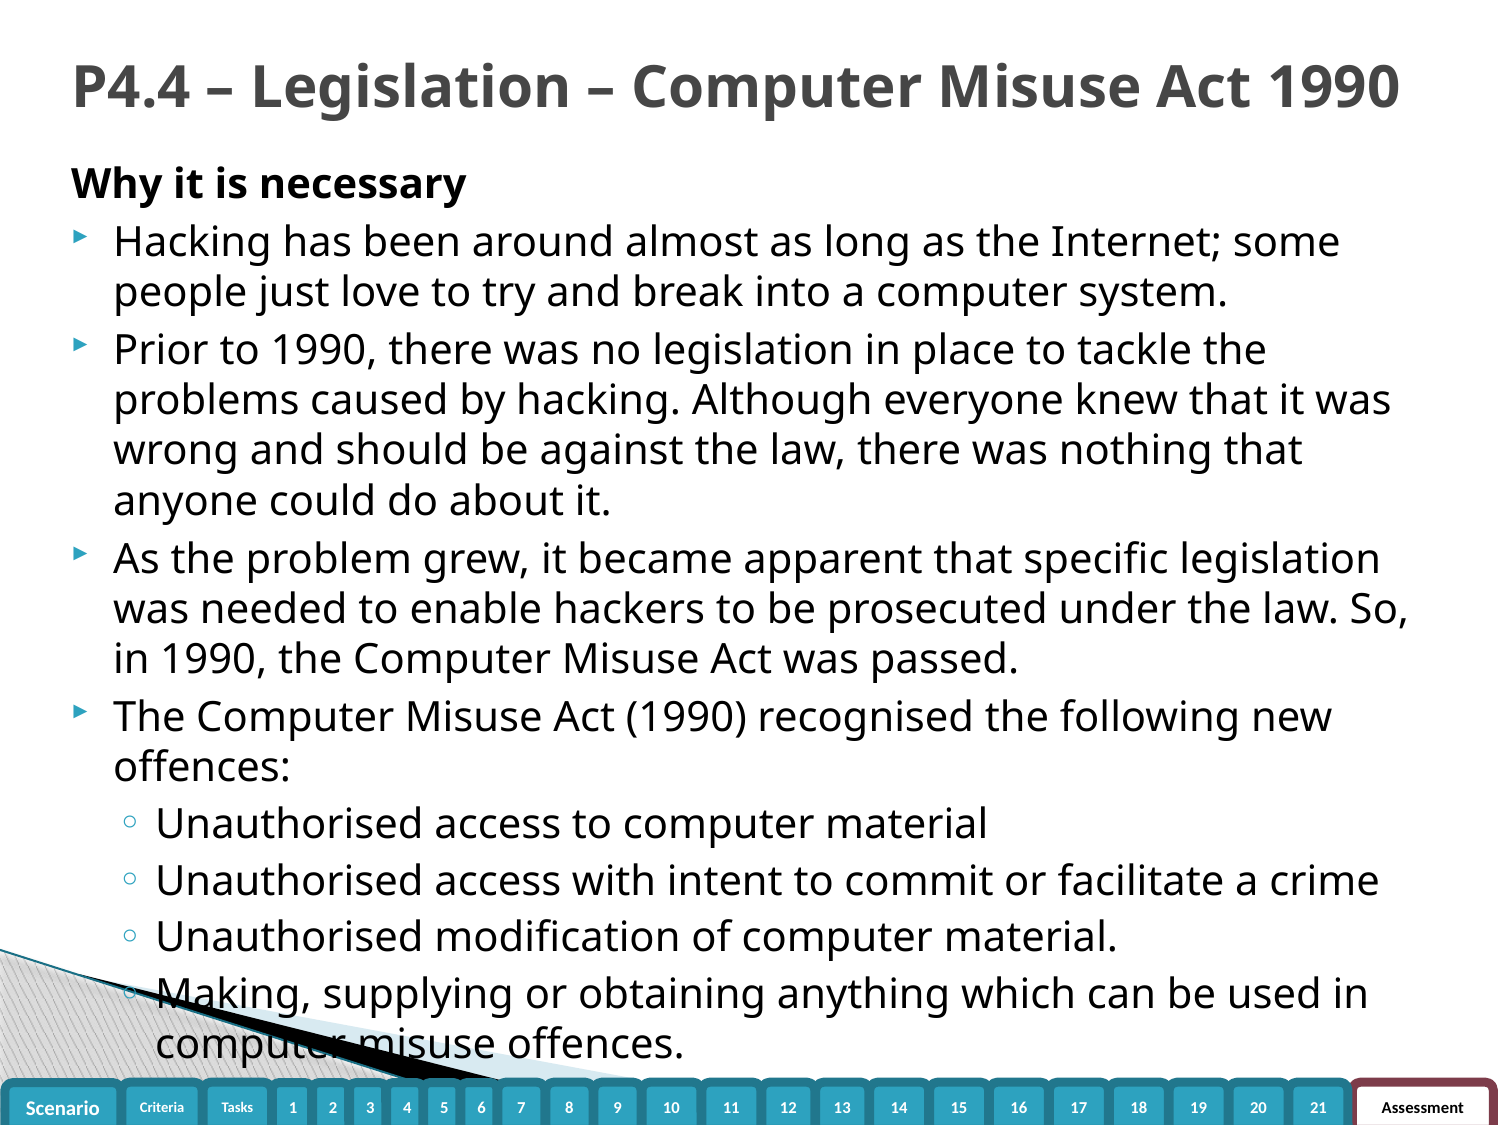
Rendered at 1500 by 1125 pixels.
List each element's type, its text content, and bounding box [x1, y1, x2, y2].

title P4.4 – Legislation – Computer Misuse Act 1990 [41, 30, 1471, 138]
list Why it is necessary Hacking has been around almost as long as the Internet; some people just love to try and break into a computer system. Prior to 1990, there was no legislation in place to tackle the problems caused by hacking. Although everyone knew that it was wrong and should be against the law, there was nothing that anyone could do about it. As the problem grew, it became apparent that specific legislation was needed to enable hackers to be prosecuted under the law. So, in 1990, the Computer Misuse Act was passed. The Computer Misuse Act (1990) recognised the following new offences: Unauthorised access to computer material Unauthorised access with intent to commit or facilitate a crime Unauthorised modification of computer material. Making, supplying or obtaining anything which can be used in computer misuse offences. [38, 149, 1463, 1032]
